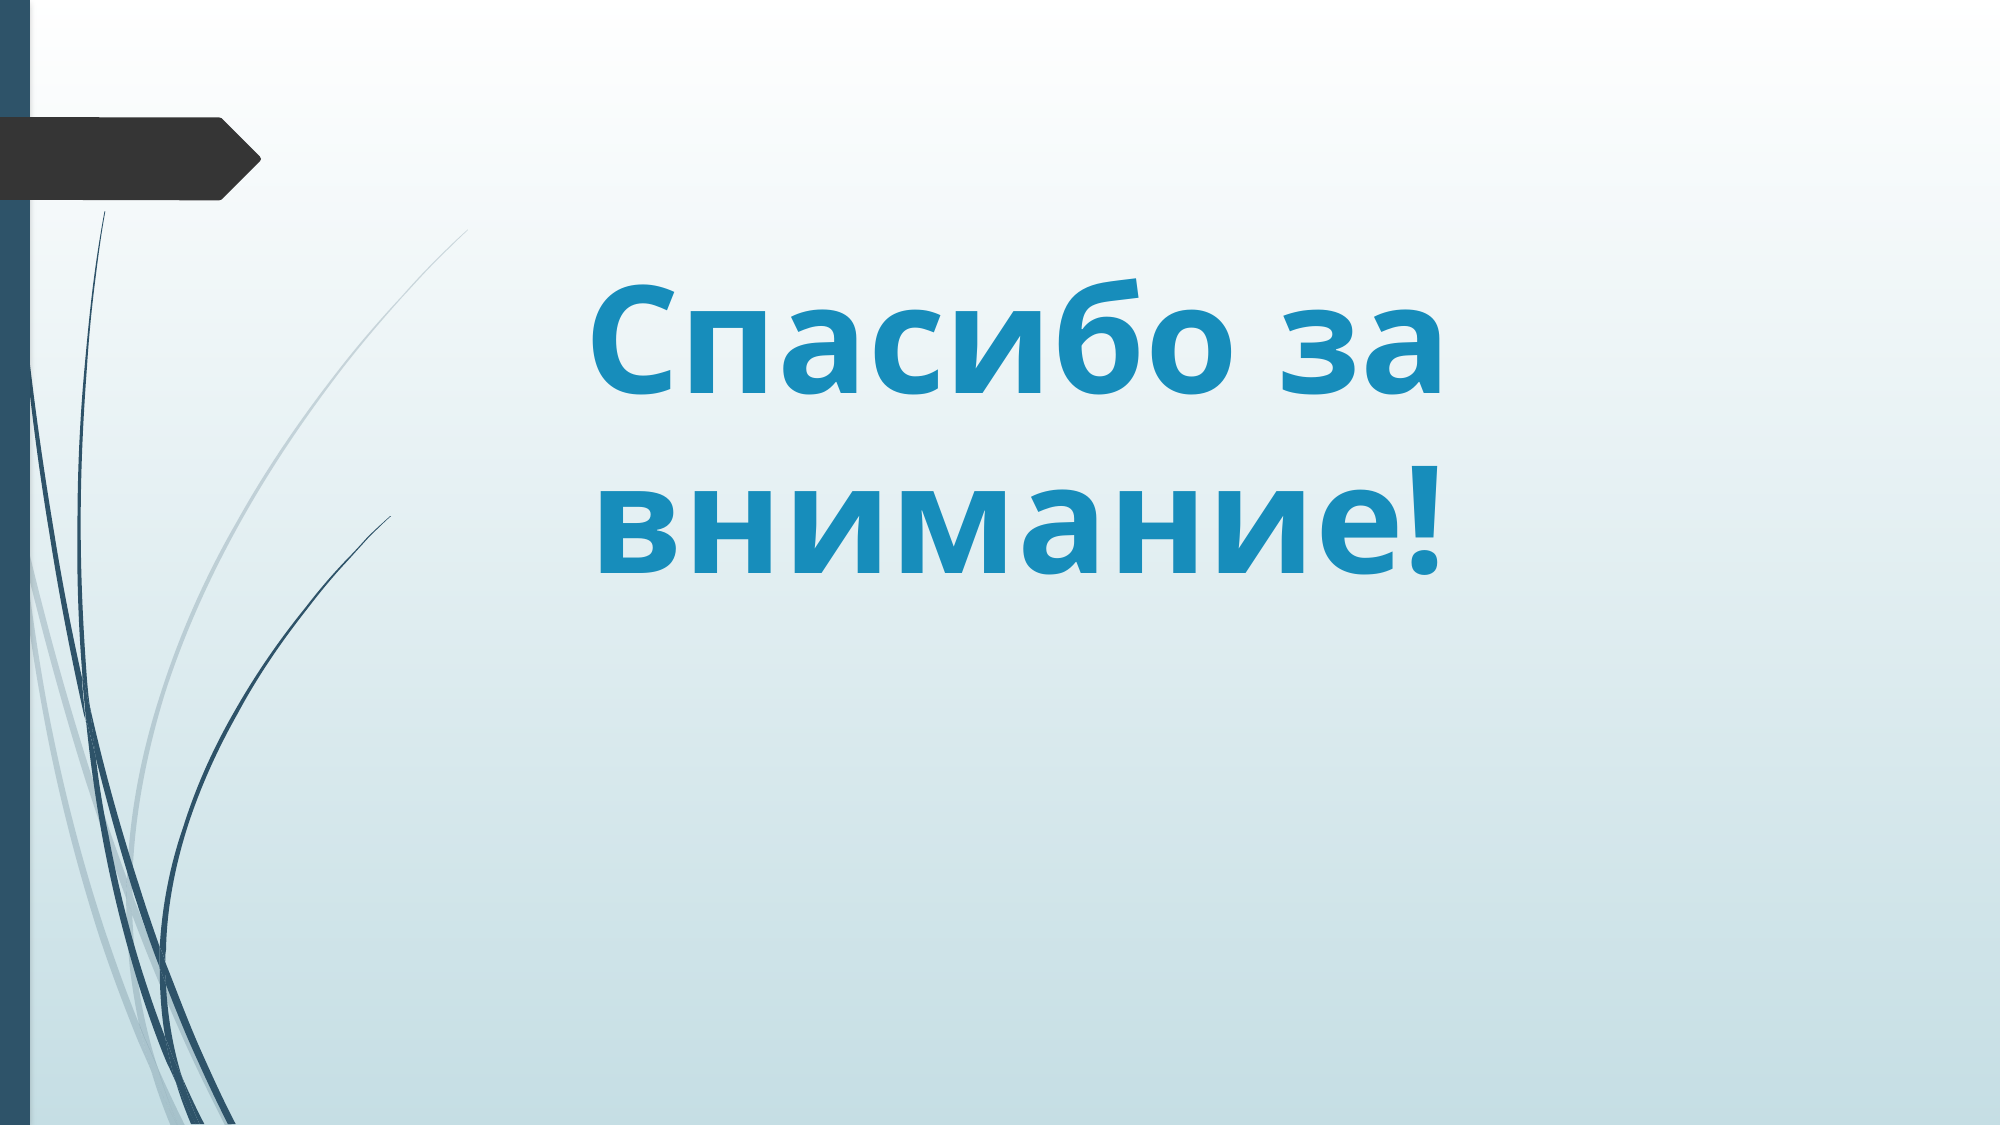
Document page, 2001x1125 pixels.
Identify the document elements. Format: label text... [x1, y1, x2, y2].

title Спасибо за внимание! [418, 236, 1619, 1001]
